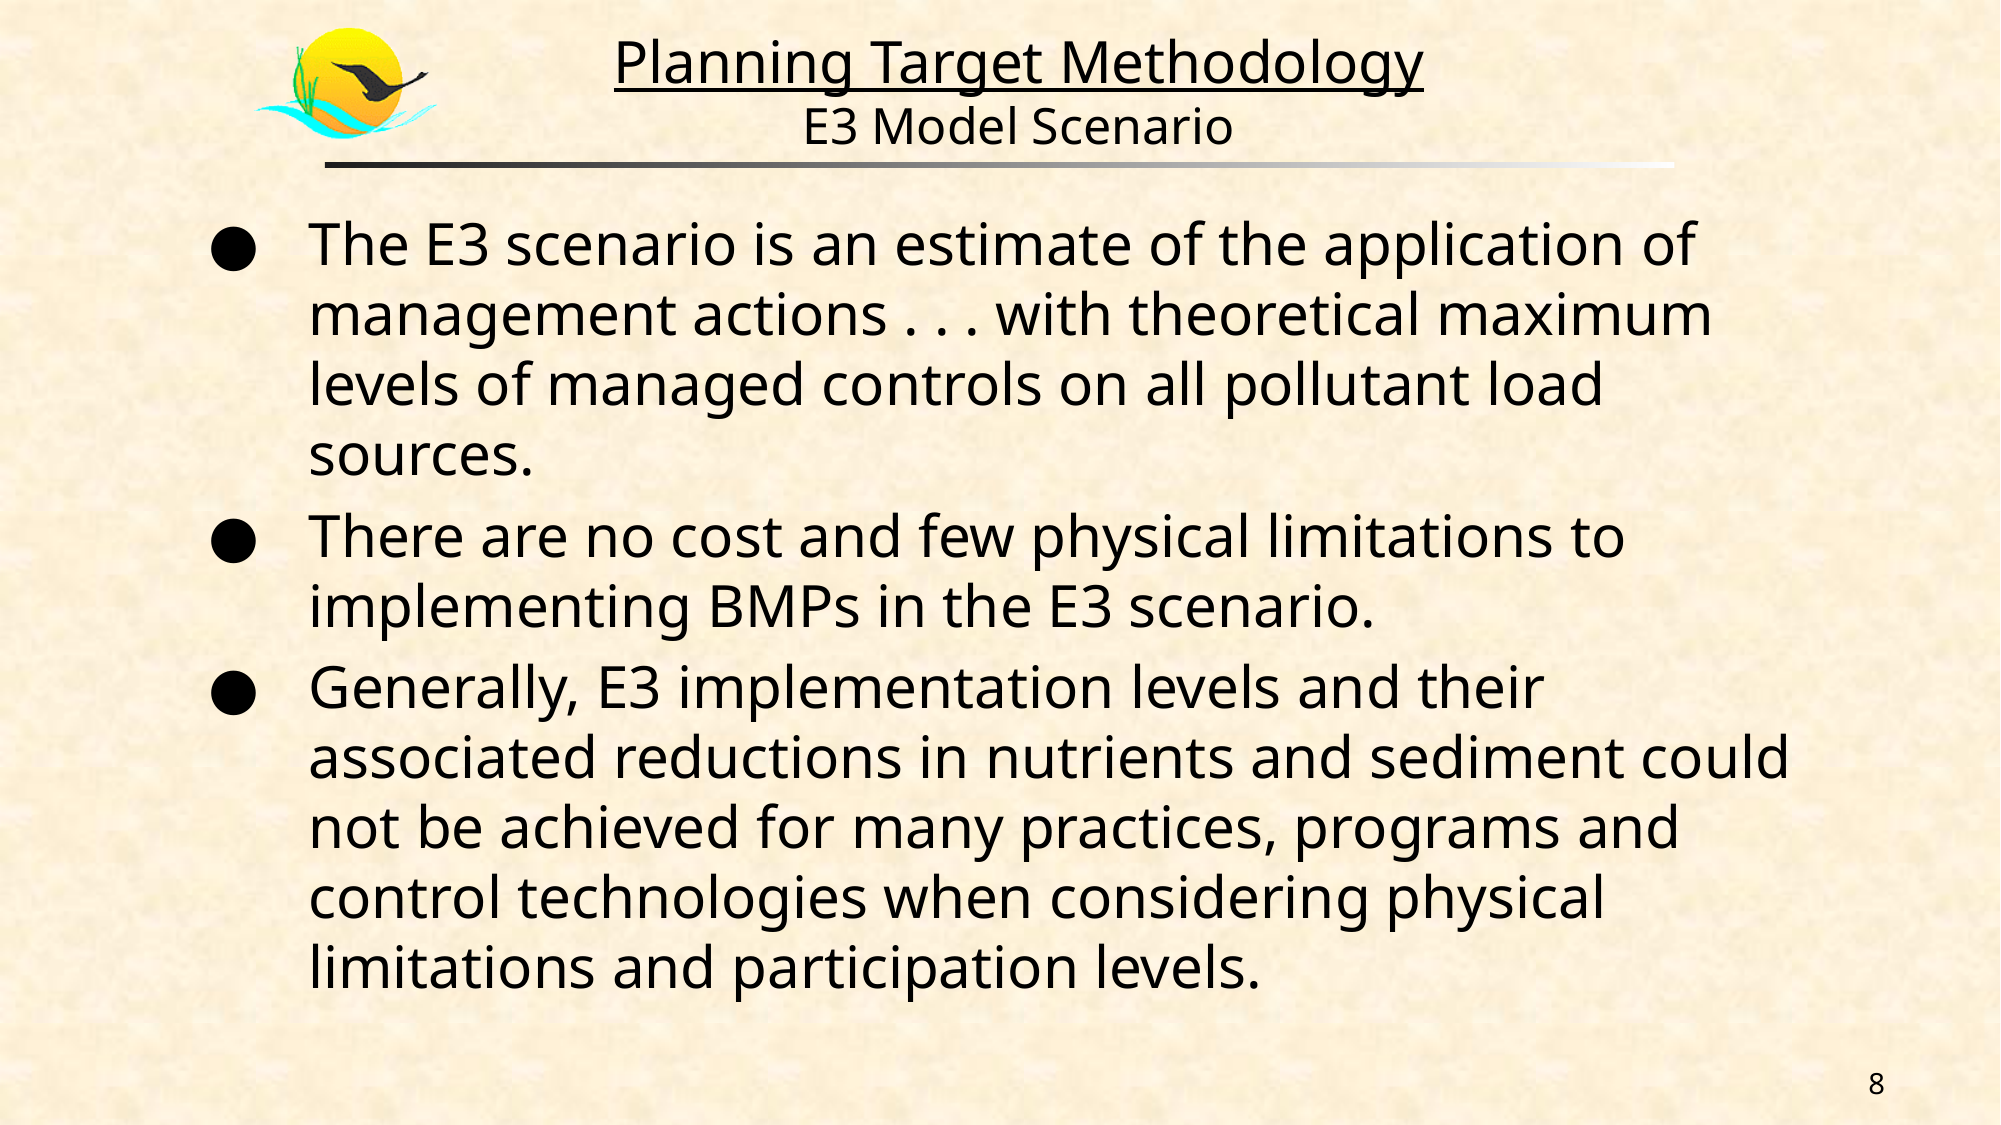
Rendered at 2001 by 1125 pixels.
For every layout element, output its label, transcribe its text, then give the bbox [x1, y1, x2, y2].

text_box The E3 scenario is an estimate of the application of management actions . . . with theoretical maximum levels of managed controls on all pollutant load sources. There are no cost and few physical limitations to implementing BMPs in the E3 scenario. Generally, E3 implementation levels and their associated reductions in nutrients and sediment could not be achieved for many practices, programs and control technologies when considering physical limitations and participation levels. [193, 199, 1832, 875]
slide_number 8 [1483, 1037, 1901, 1113]
picture [0, 0, 2001, 1125]
title Planning Target Methodology E3 Model Scenario [424, 37, 1613, 162]
text_box [324, 162, 1675, 168]
